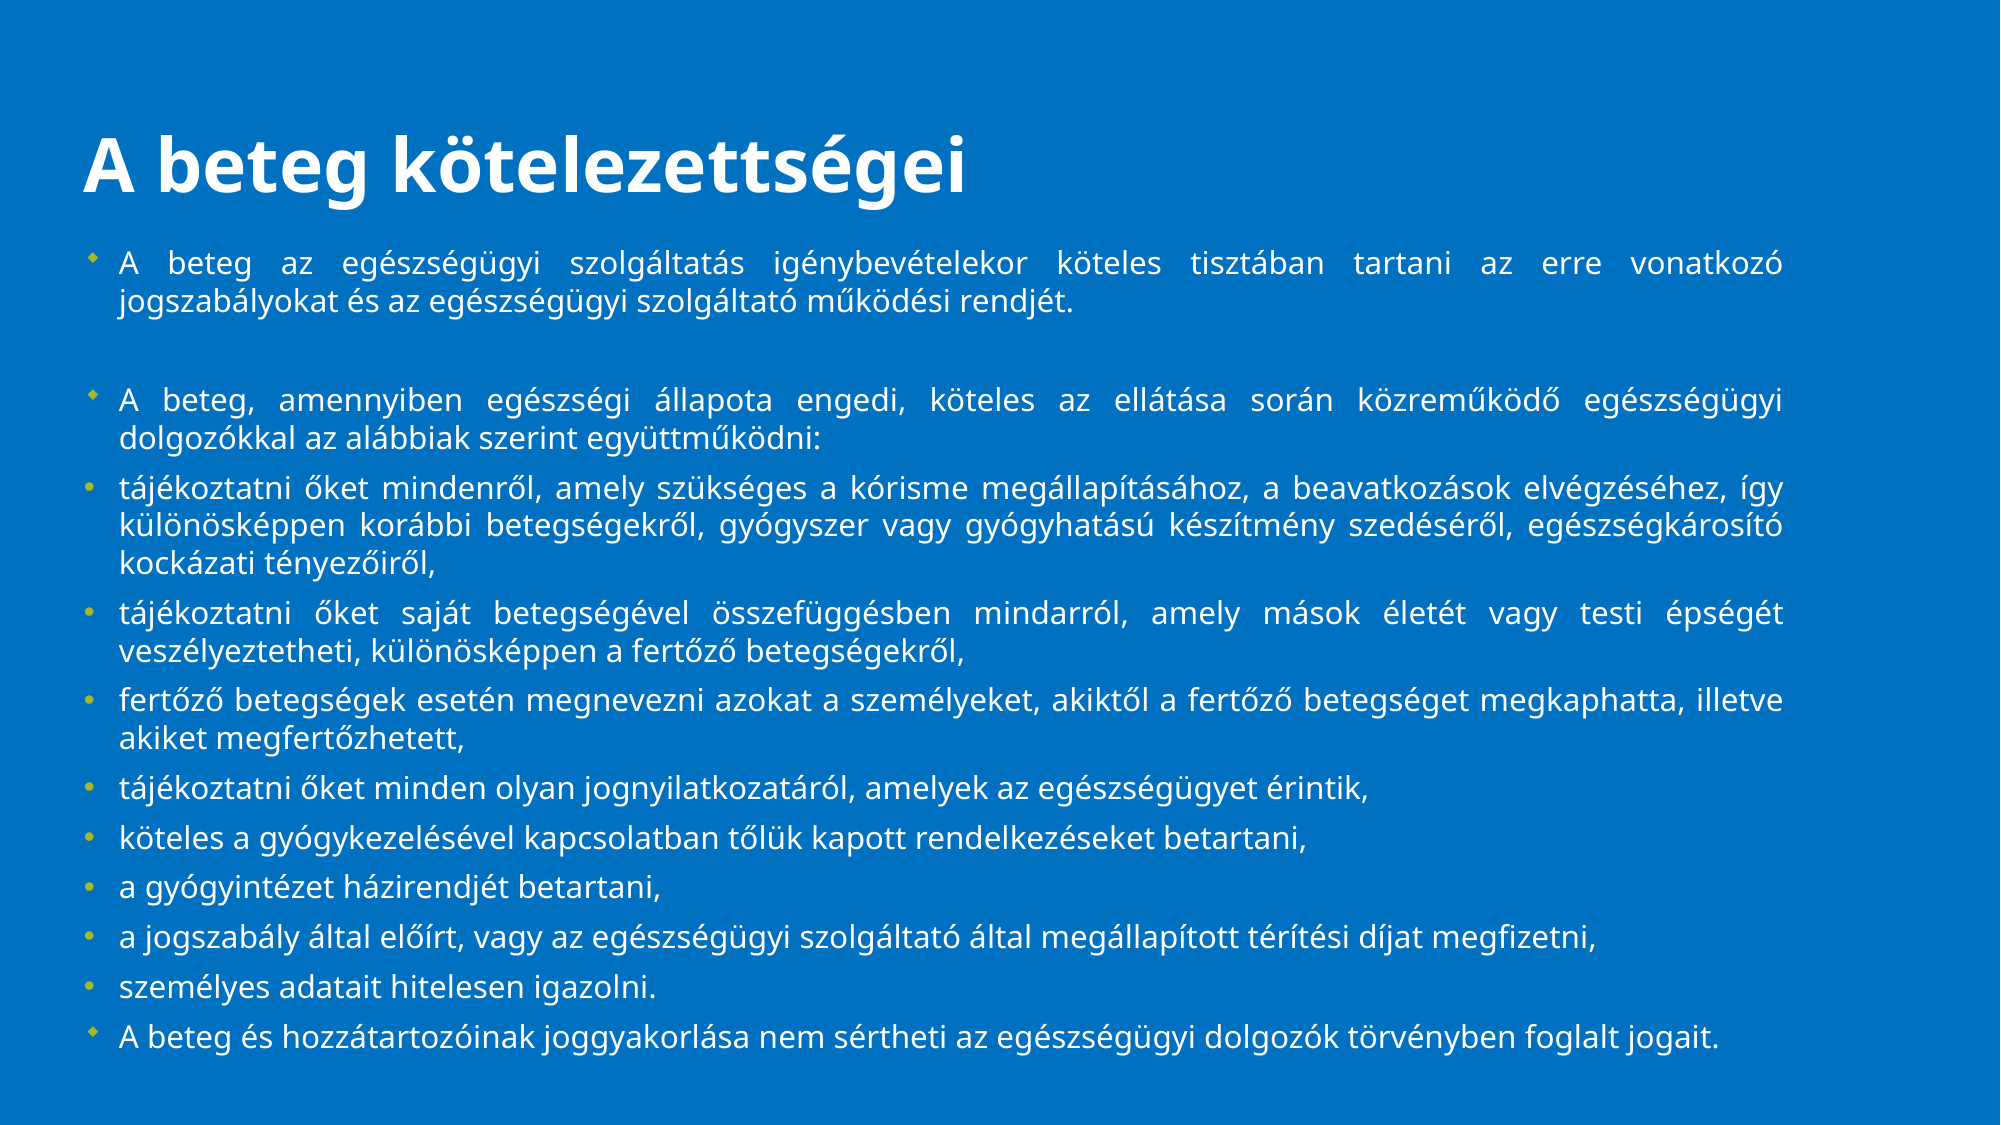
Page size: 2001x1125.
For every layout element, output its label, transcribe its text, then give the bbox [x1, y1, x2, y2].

title A beteg kötelezettségei [68, 59, 1799, 235]
list A beteg az egészségügyi szolgáltatás igénybevételekor köteles tisztában tartani az erre vonatkozó jogszabályokat és az egészségügyi szolgáltató működési rendjét. A beteg, amennyiben egészségi állapota engedi, köteles az ellátása során közreműködő egészségügyi dolgozókkal az alábbiak szerint együttműködni: tájékoztatni őket mindenről, amely szükséges a kórisme megállapításához, a beavatkozások elvégzéséhez, így különösképpen korábbi betegségekről, gyógyszer vagy gyógyhatású készítmény szedéséről, egészségkárosító kockázati tényezőiről, tájékoztatni őket saját betegségével összefüggésben mindarról, amely mások életét vagy testi épségét veszélyeztetheti, különösképpen a fertőző betegségekről, fertőző betegségek esetén megnevezni azokat a személyeket, akiktől a fertőző betegséget megkaphatta, illetve akiket megfertőzhetett, tájékoztatni őket minden olyan jognyilatkozatáról, amelyek az egészségügyet érintik, köteles a gyógykezelésével kapcsolatban tőlük kapott rendelkezéseket betartani, a gyógyintézet házirendjét betartani, a jogszabály által előírt, vagy az egészségügyi szolgáltató által megállapított térítési díjat megfizetni, személyes adatait hitelesen igazolni. A beteg és hozzátartozóinak joggyakorlása nem sértheti az egészségügyi dolgozók törvényben foglalt jogait. [68, 235, 1799, 1066]
